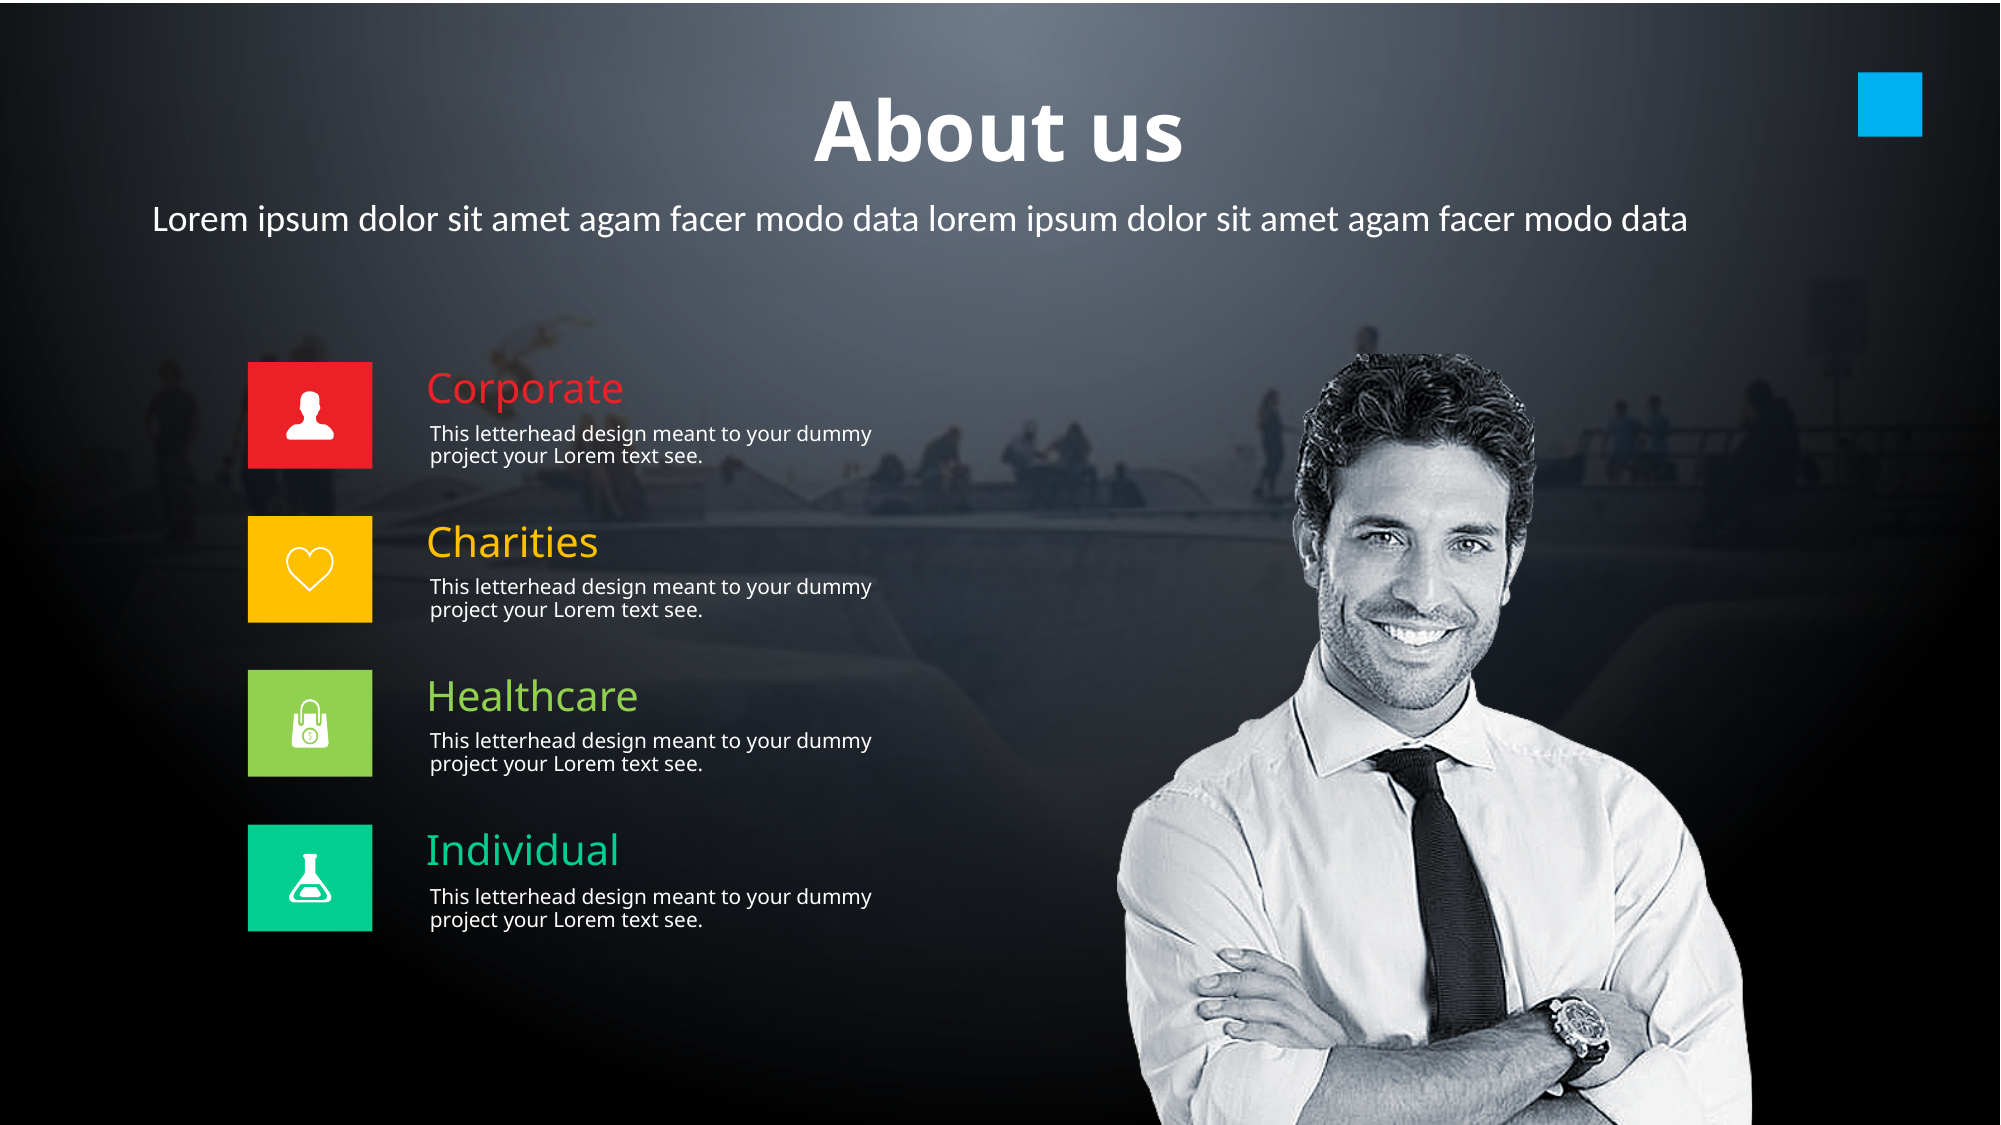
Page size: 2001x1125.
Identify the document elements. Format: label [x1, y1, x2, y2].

text_box [247, 816, 931, 940]
picture [0, 3, 2000, 1125]
text_box [247, 662, 931, 785]
text_box [247, 354, 931, 477]
text_box [247, 508, 931, 631]
